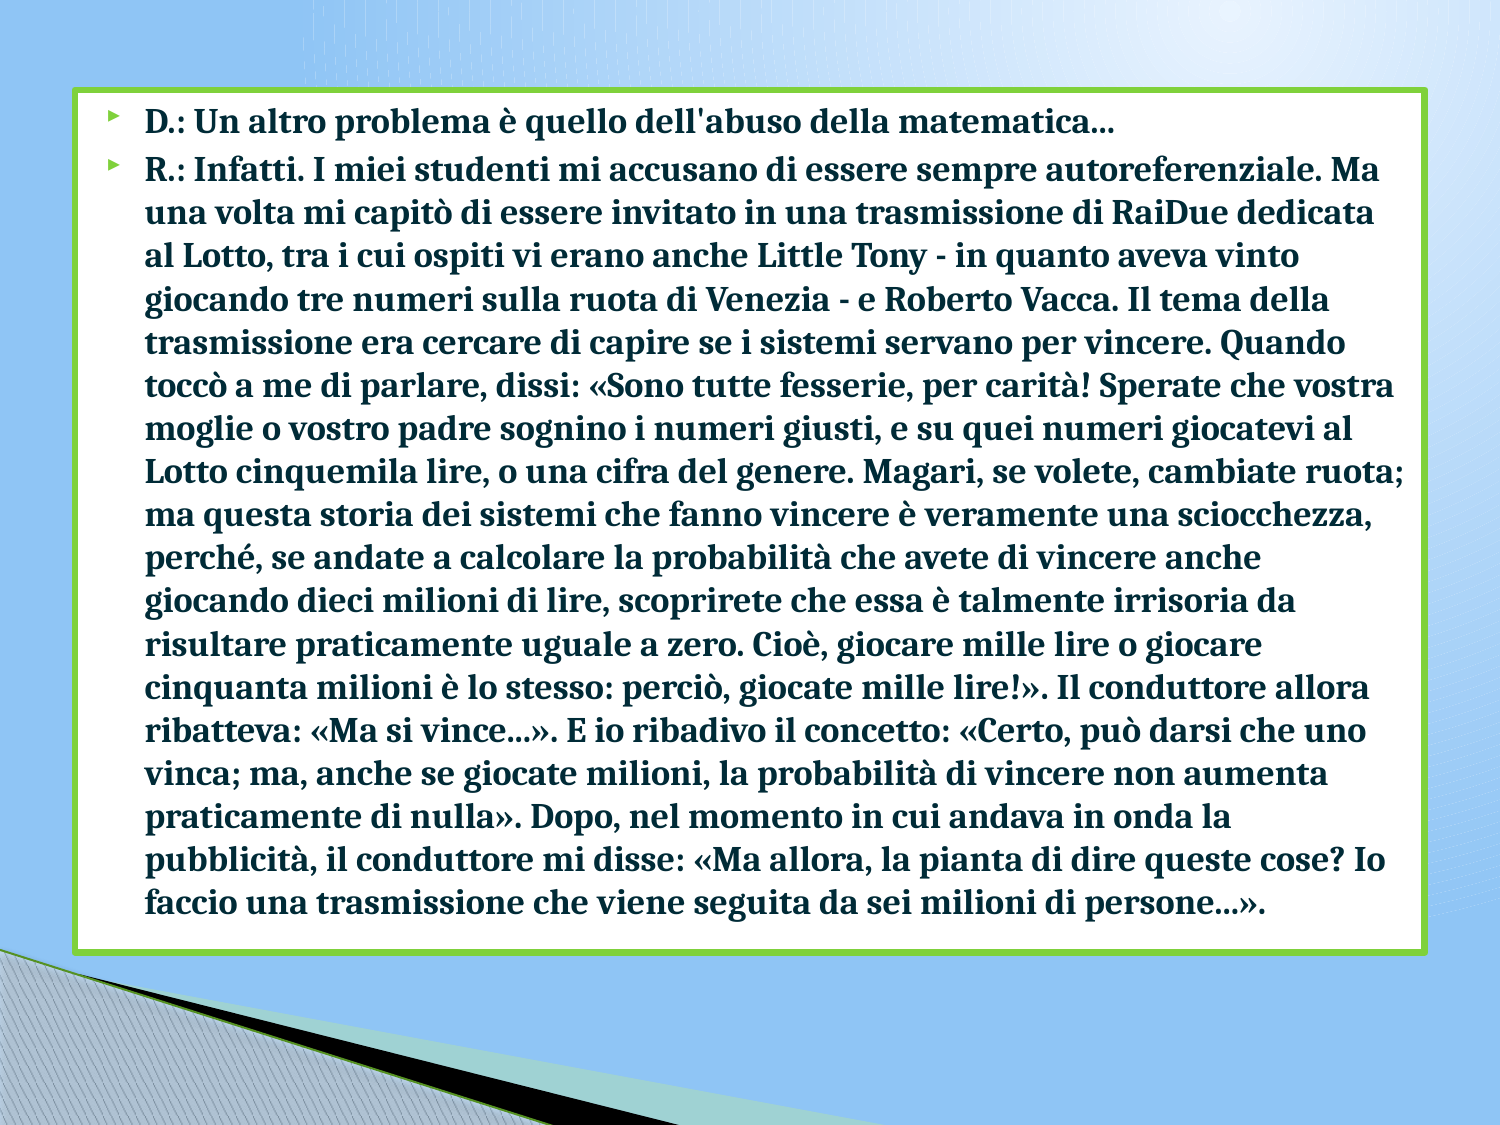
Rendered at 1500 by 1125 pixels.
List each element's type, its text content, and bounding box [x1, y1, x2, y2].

list D.: Un altro problema è quello dell'abuso della matematica... R.: Infatti. I miei studenti mi accusano di essere sempre autoreferenziale. Ma una volta mi capitò di essere invitato in una trasmissione di RaiDue dedicata al Lotto, tra i cui ospiti vi erano anche Little Tony - in quanto aveva vinto giocando tre numeri sulla ruota di Venezia - e Roberto Vacca. Il tema della trasmissione era cercare di capire se i sistemi servano per vincere. Quando toccò a me di parlare, dissi: «Sono tutte fesserie, per carità! Sperate che vostra moglie o vostro padre sognino i numeri giusti, e su quei numeri giocatevi al Lotto cinquemila lire, o una cifra del genere. Magari, se volete, cambiate ruota; ma questa storia dei sistemi che fanno vincere è veramente una sciocchezza, perché, se andate a calcolare la probabilità che avete di vincere anche giocando dieci milioni di lire, scoprirete che essa è talmente irrisoria da risultare praticamente uguale a zero. Cioè, giocare mille lire o giocare cinquanta milioni è lo stesso: perciò, giocate mille lire!». Il conduttore allora ribatteva: «Ma si vince...». E io ribadivo il concetto: «Certo, può darsi che uno vinca; ma, anche se giocate milioni, la probabilità di vincere non aumenta praticamente di nulla». Dopo, nel momento in cui andava in onda la pubblicità, il conduttore mi disse: «Ma allora, la pianta di dire queste cose? Io faccio una trasmissione che viene seguita da sei milioni di persone...». [72, 87, 1428, 956]
